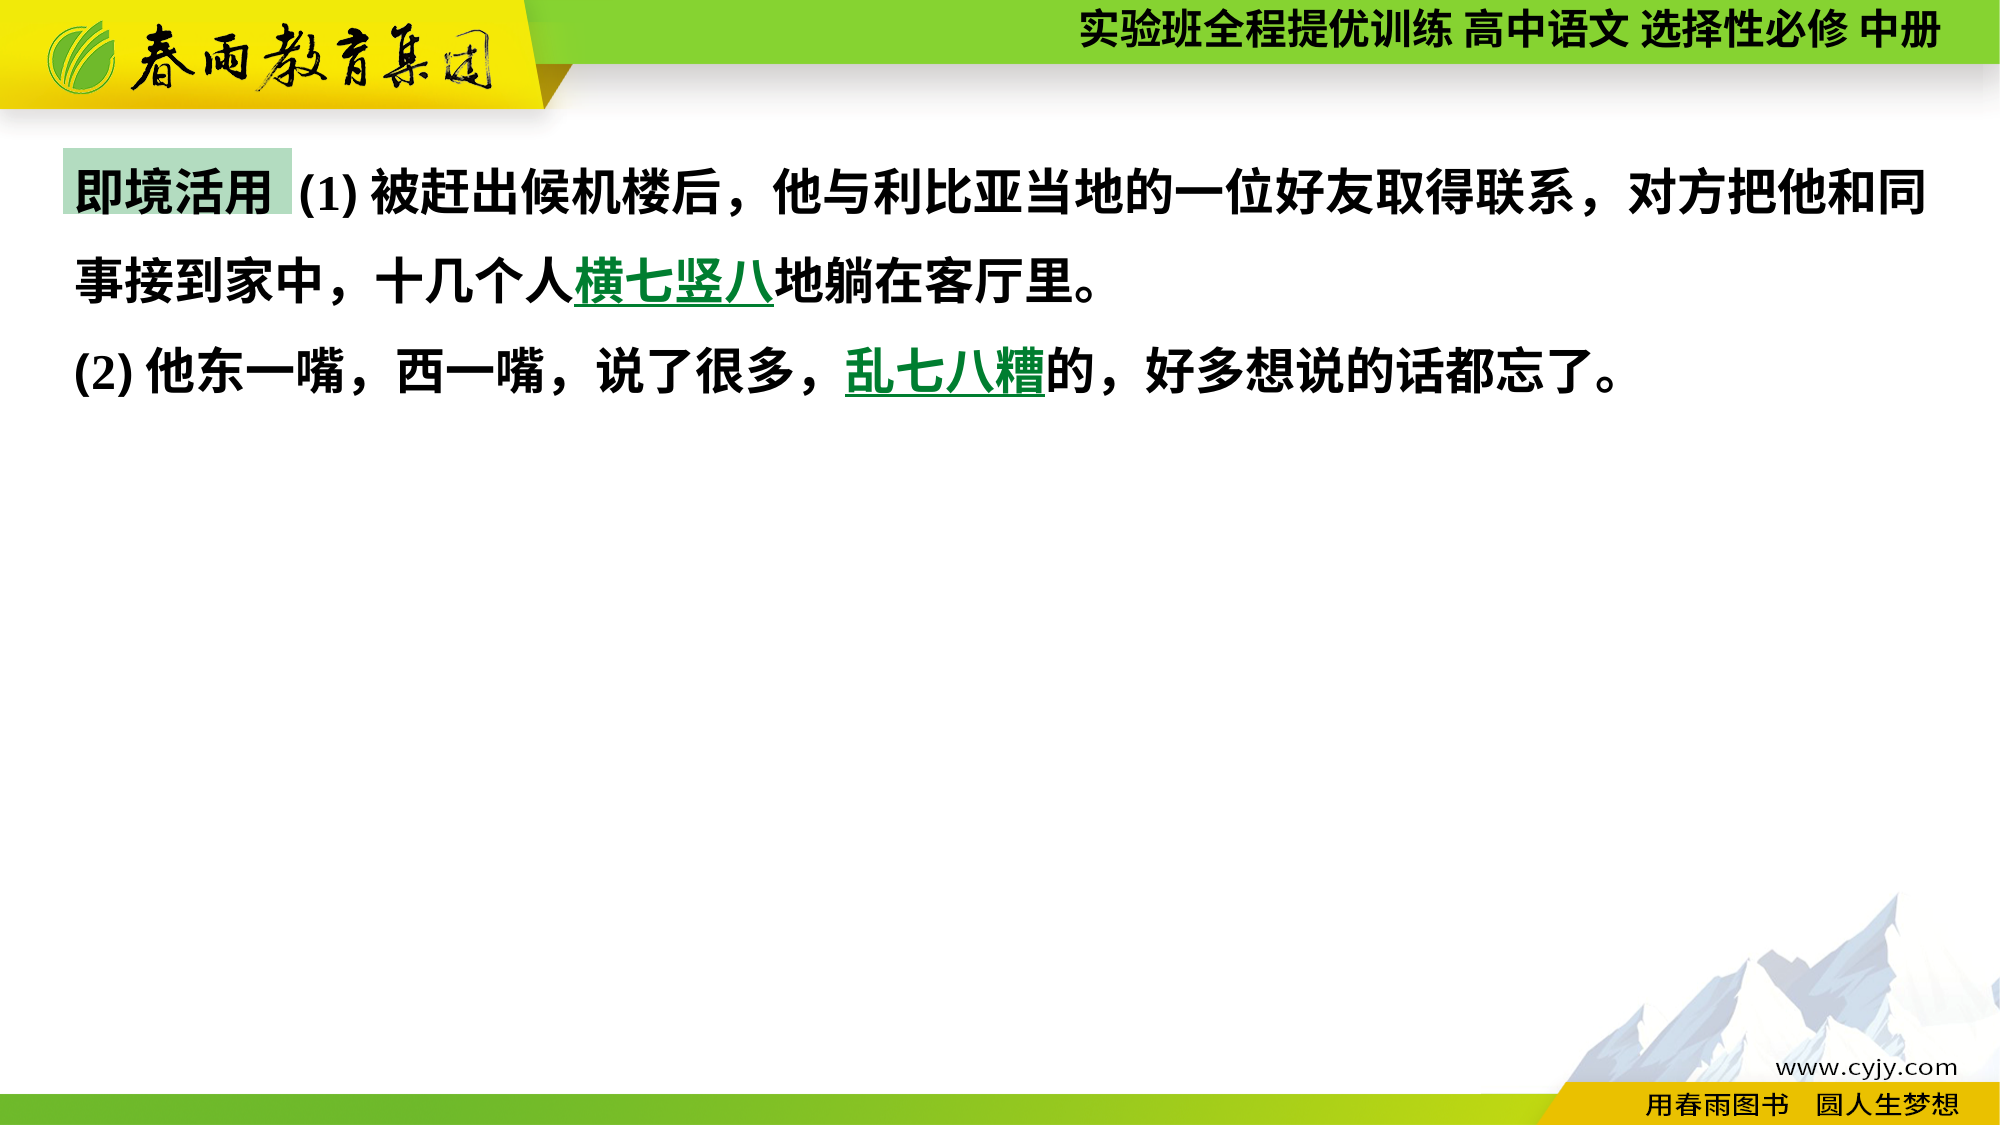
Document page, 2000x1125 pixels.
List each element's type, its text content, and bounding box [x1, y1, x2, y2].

list 即境活用 (1)被赶出候机楼后，他与利比亚当地的一位好友取得联系，对方把他和同事接到家中，十几个人横七竖八地躺在客厅里。 (2)他东一嘴，西一嘴，说了很多，乱七八糟的，好多想说的话都忘了。 [59, 122, 1944, 399]
picture [0, 0, 2000, 1125]
